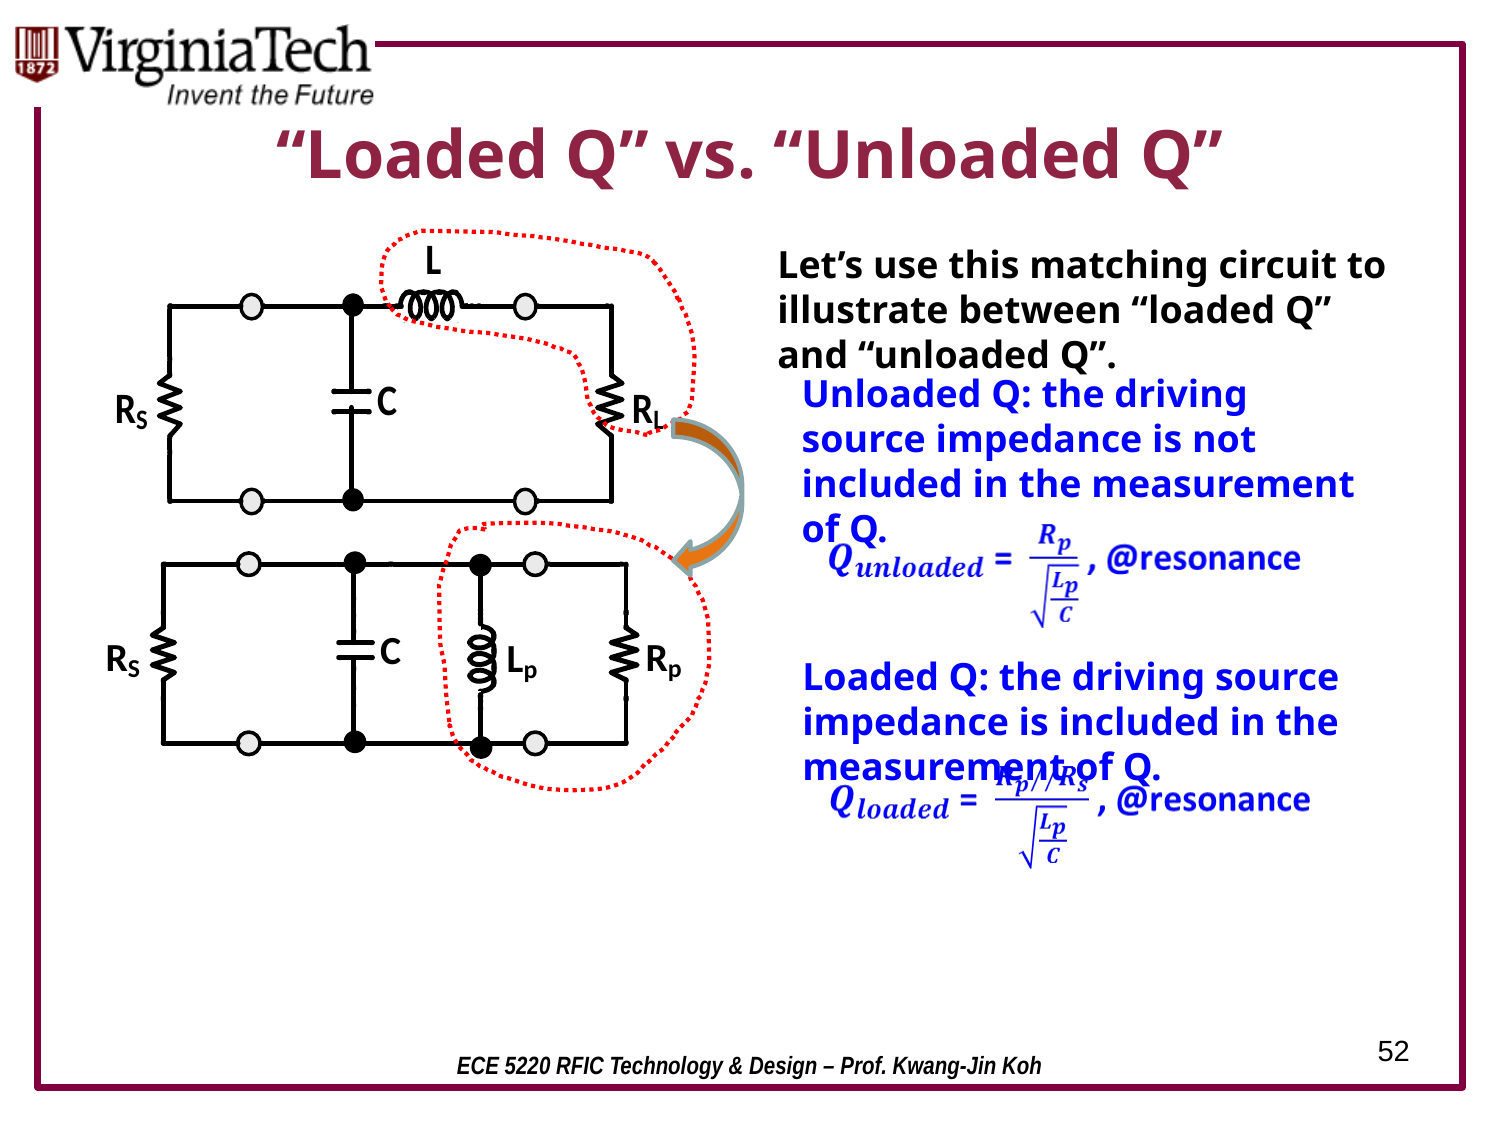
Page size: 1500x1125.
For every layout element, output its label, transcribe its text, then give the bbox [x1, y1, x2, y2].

text_box [492, 774, 640, 793]
picture [15, 24, 375, 107]
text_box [99, 545, 688, 765]
title “Loaded Q” vs. “Unloaded Q” [75, 104, 1425, 213]
slide_number 52 [1074, 1024, 1425, 1103]
text_box [813, 754, 1338, 875]
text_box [69, 224, 710, 525]
text_box Unloaded Q: the driving source impedance is not included in the measurement of Q. [786, 362, 1388, 558]
text_box [451, 533, 650, 543]
text_box [812, 513, 1338, 635]
text_box Loaded Q: the driving source impedance is included in the measurement of Q. [787, 645, 1389, 795]
text_box Let’s use this matching circuit to illustrate between “loaded Q” and “unloaded Q”. [762, 233, 1413, 384]
text_box [685, 429, 745, 578]
text_box [691, 577, 712, 717]
